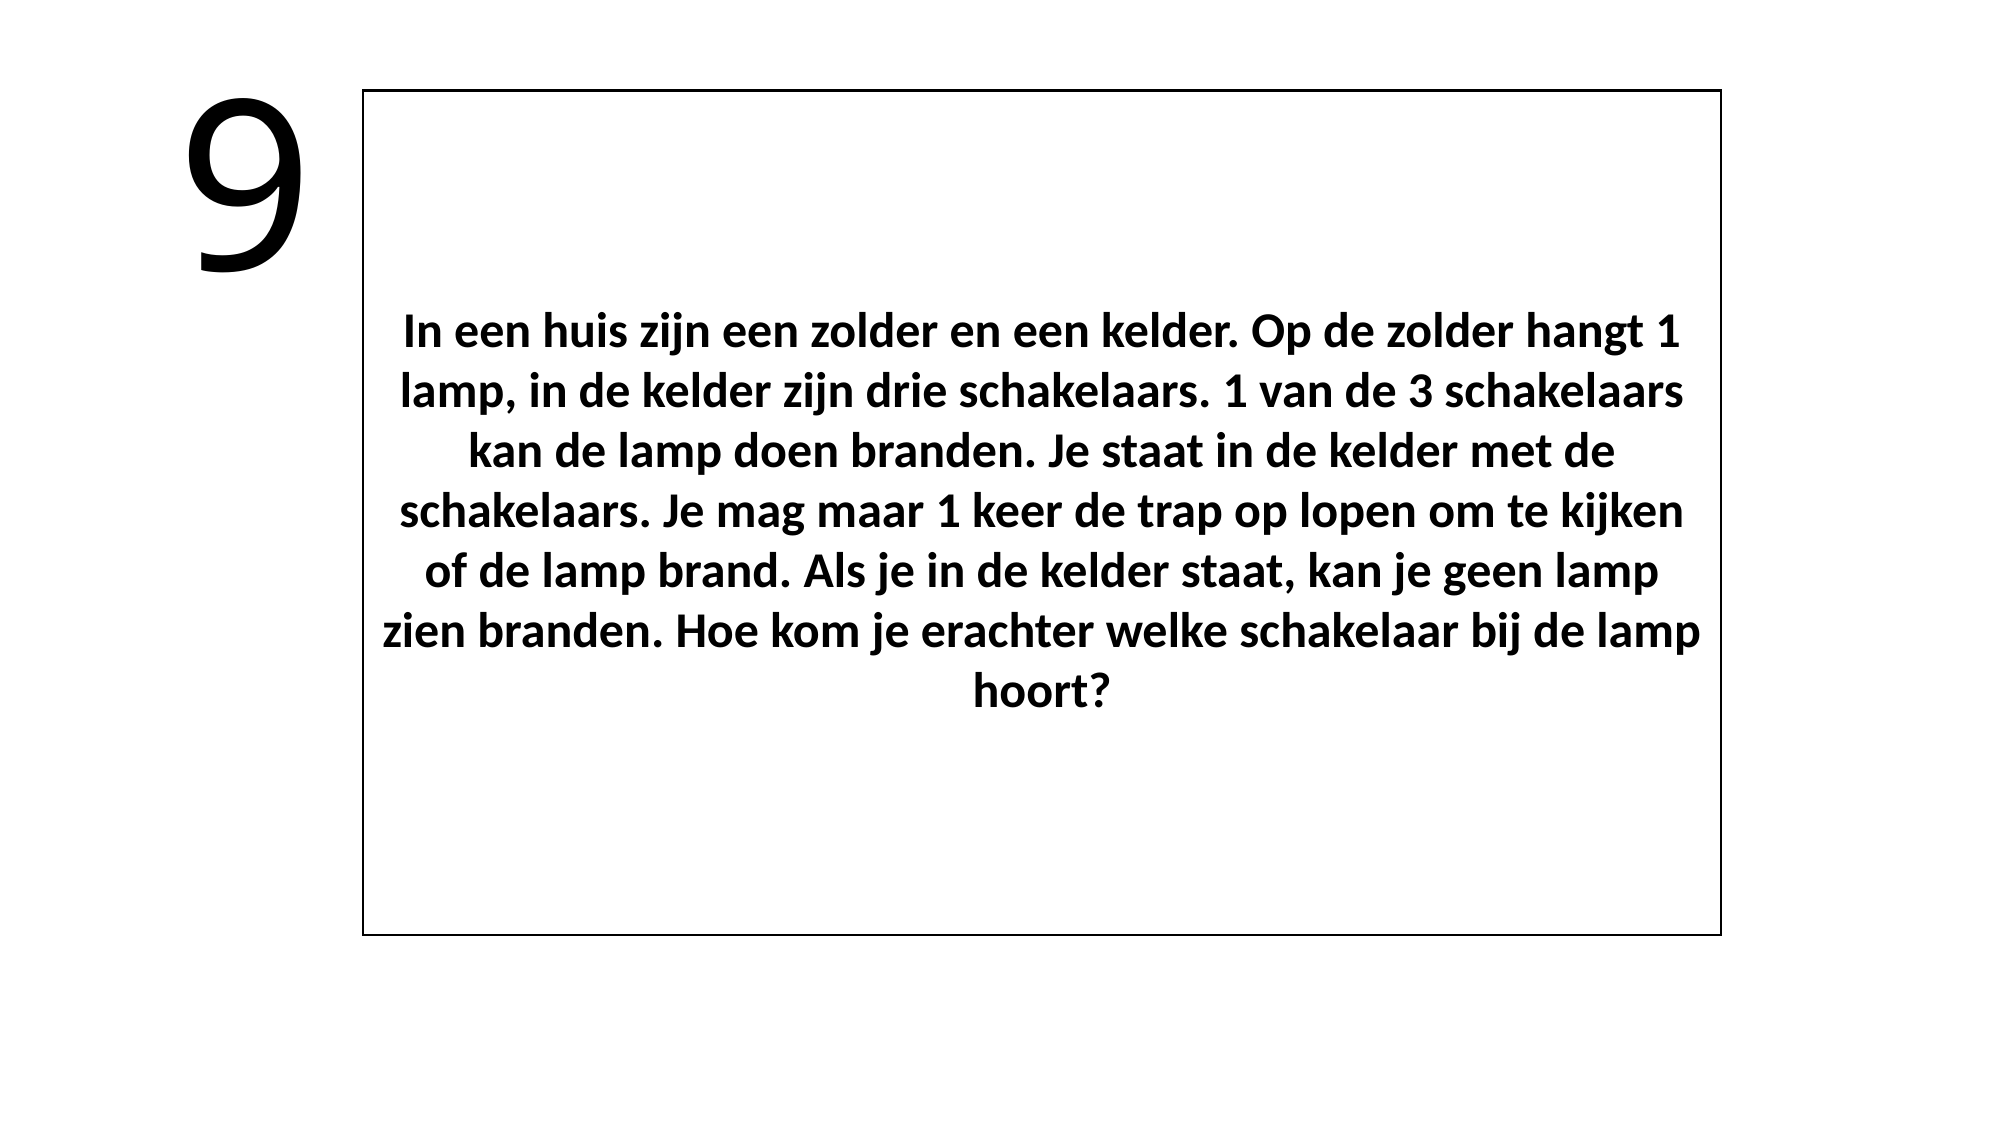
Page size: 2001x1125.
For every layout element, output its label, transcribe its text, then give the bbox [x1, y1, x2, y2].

text_box 9 [162, 84, 1888, 303]
text_box In een huis zijn een zolder en een kelder. Op de zolder hangt 1 lamp, in de kelder zijn drie schakelaars. 1 van de 3 schakelaars kan de lamp doen branden. Je staat in de kelder met de schakelaars. Je mag maar 1 keer de trap op lopen om te kijken of de lamp brand. Als je in de kelder staat, kan je geen lamp zien branden. Hoe kom je erachter welke schakelaar bij de lamp hoort? [362, 303, 1722, 936]
